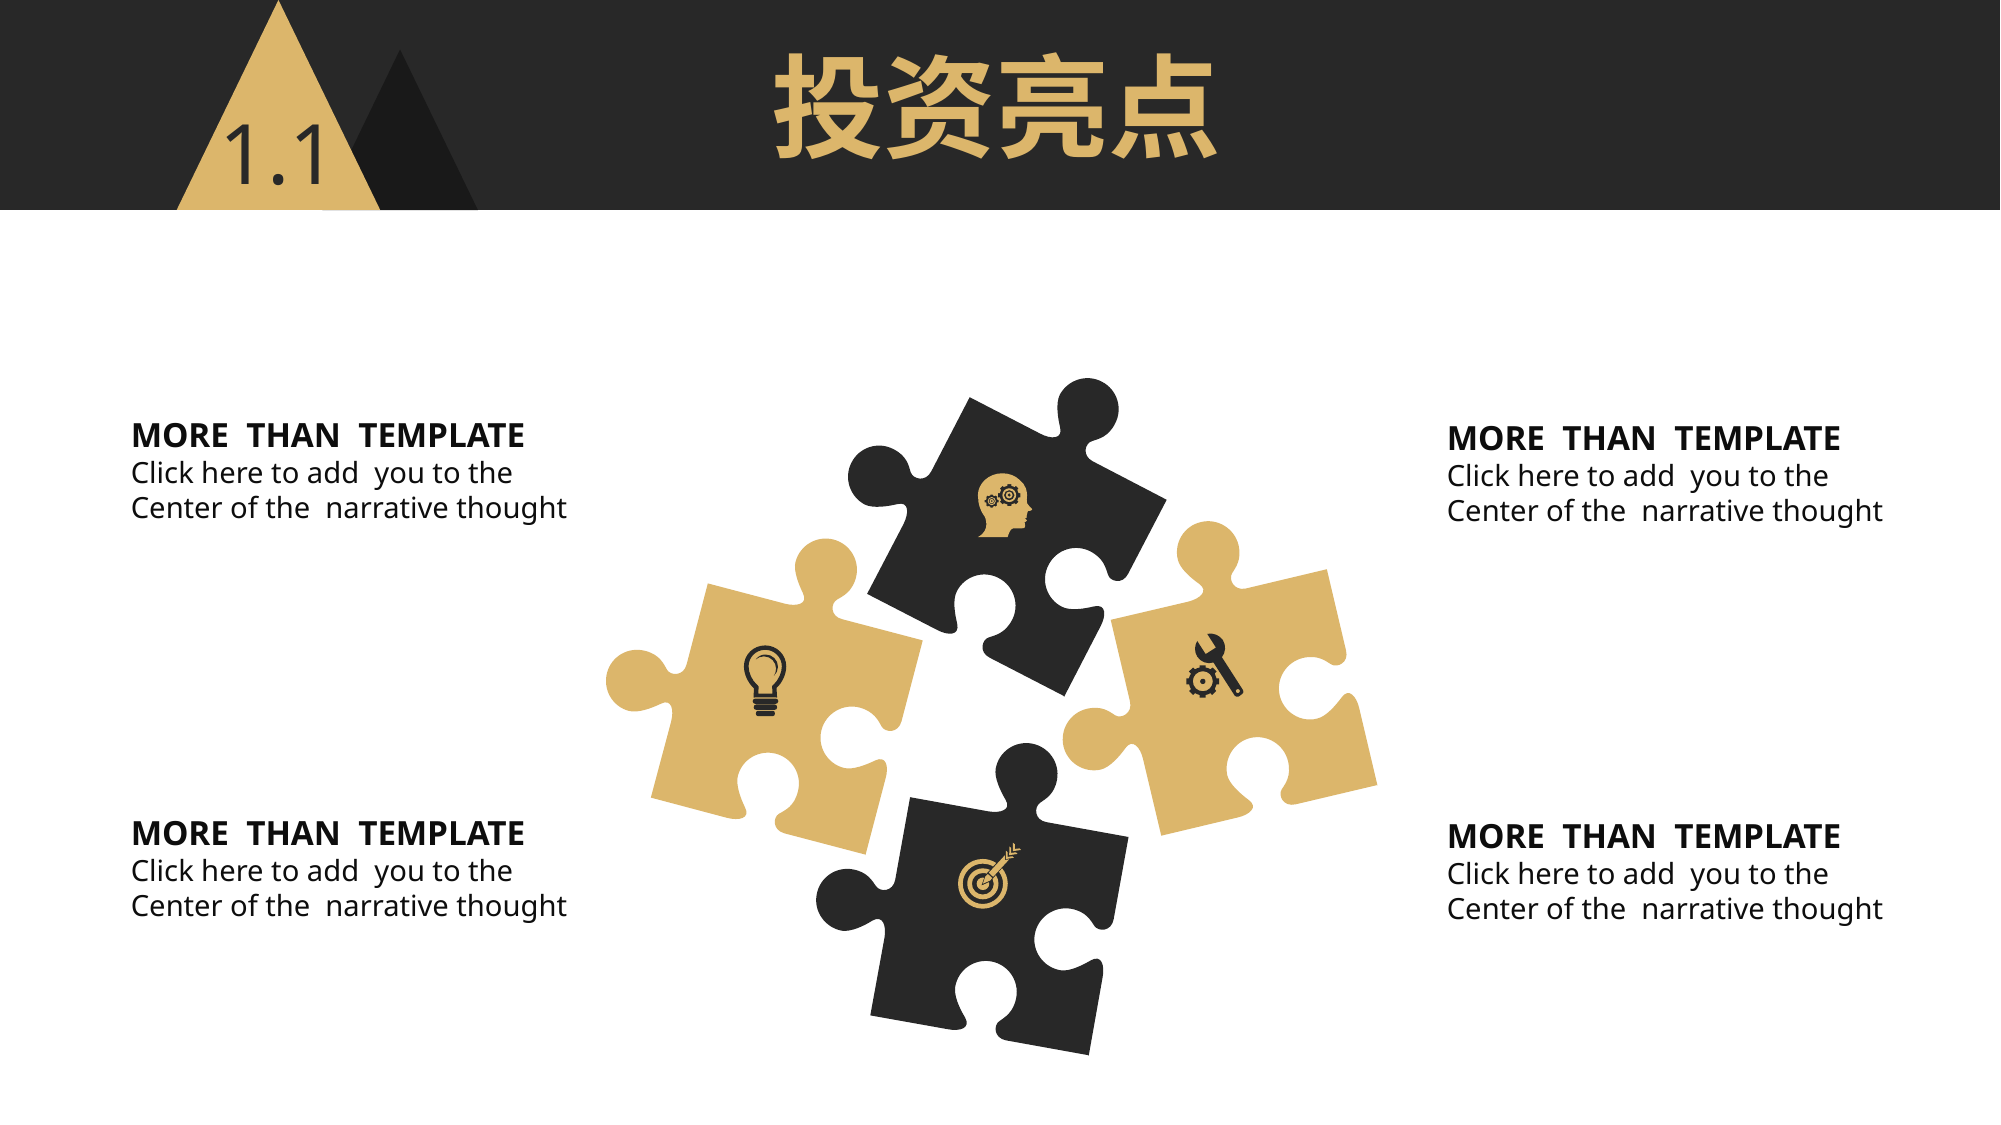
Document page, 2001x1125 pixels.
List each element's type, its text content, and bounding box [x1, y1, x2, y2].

text_box MORE THAN TEMPLATE Click here to add you to the Center of the narrative thought [116, 805, 583, 1010]
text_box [602, 535, 923, 856]
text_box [813, 740, 1129, 1056]
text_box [1059, 517, 1378, 836]
text_box 1.1 [205, 93, 352, 209]
text_box [175, 149, 382, 211]
text_box MORE THAN TEMPLATE Click here to add you to the Center of the narrative thought [1432, 409, 1899, 615]
text_box [281, 0, 2000, 211]
text_box [232, 0, 325, 93]
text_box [843, 373, 1167, 697]
text_box MORE THAN TEMPLATE Click here to add you to the Center of the narrative thought [1432, 807, 1899, 1013]
text_box MORE THAN TEMPLATE Click here to add you to the Center of the narrative thought [116, 407, 583, 612]
text_box [320, 47, 480, 212]
text_box [0, 0, 276, 211]
text_box 投资亮点 [756, 29, 1237, 179]
